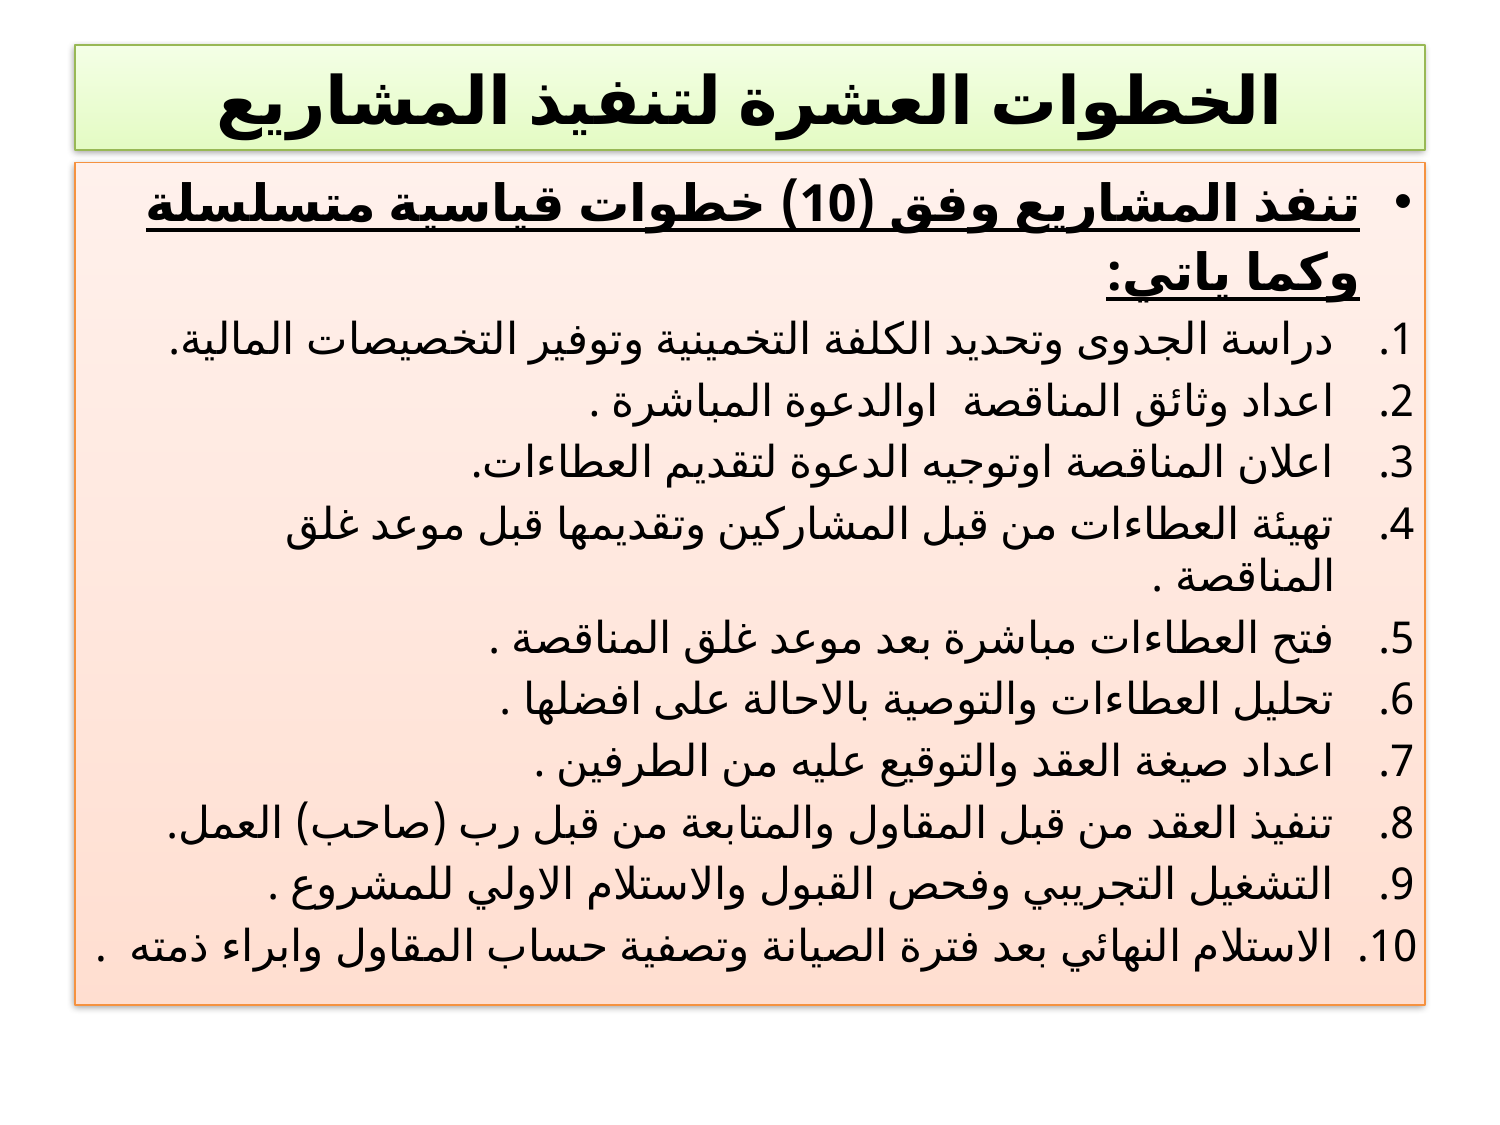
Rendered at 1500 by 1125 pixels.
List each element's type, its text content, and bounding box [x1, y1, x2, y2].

list تنفذ المشاريع وفق (10) خطوات قياسية متسلسلة وكما ياتي: دراسة الجدوى وتحديد الكلفة التخمينية وتوفير التخصيصات المالية. اعداد وثائق المناقصة اوالدعوة المباشرة . اعلان المناقصة اوتوجيه الدعوة لتقديم العطاءات. تهيئة العطاءات من قبل المشاركين وتقديمها قبل موعد غلق المناقصة . فتح العطاءات مباشرة بعد موعد غلق المناقصة . تحليل العطاءات والتوصية بالاحالة على افضلها . اعداد صيغة العقد والتوقيع عليه من الطرفين . تنفيذ العقد من قبل المقاول والمتابعة من قبل رب (صاحب) العمل. التشغيل التجريبي وفحص القبول والاستلام الاولي للمشروع . الاستلام النهائي بعد فترة الصيانة وتصفية حساب المقاول وابراء ذمته . [74, 162, 1426, 1006]
title الخطوات العشرة لتنفيذ المشاريع [74, 44, 1426, 151]
